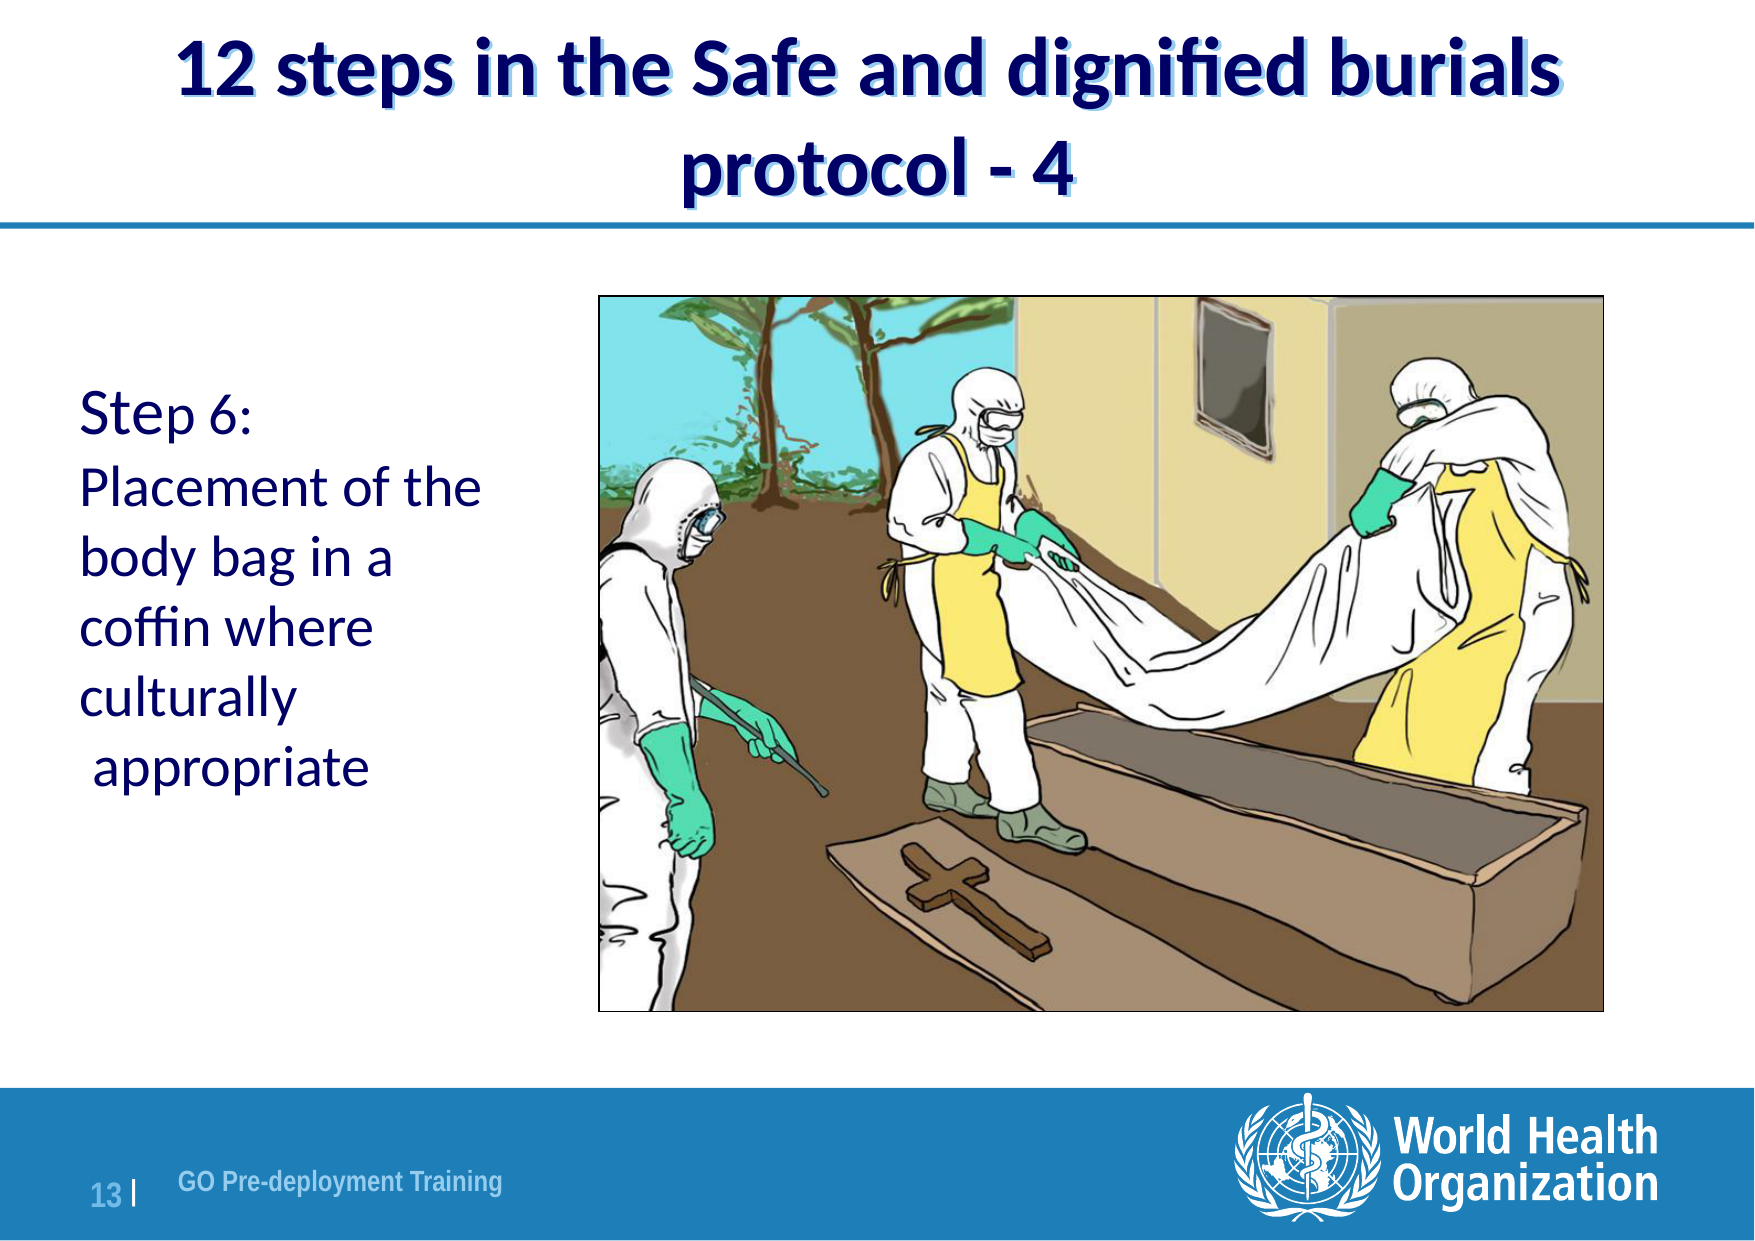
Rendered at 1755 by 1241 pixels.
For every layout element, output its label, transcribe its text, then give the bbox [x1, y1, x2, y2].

title 12 steps in the Safe and dignified burials protocol - 4 [0, 0, 1755, 224]
picture [599, 296, 1603, 1011]
text_box Step 6: Placement of the body bag in a coffin where culturally appropriate [62, 359, 511, 877]
